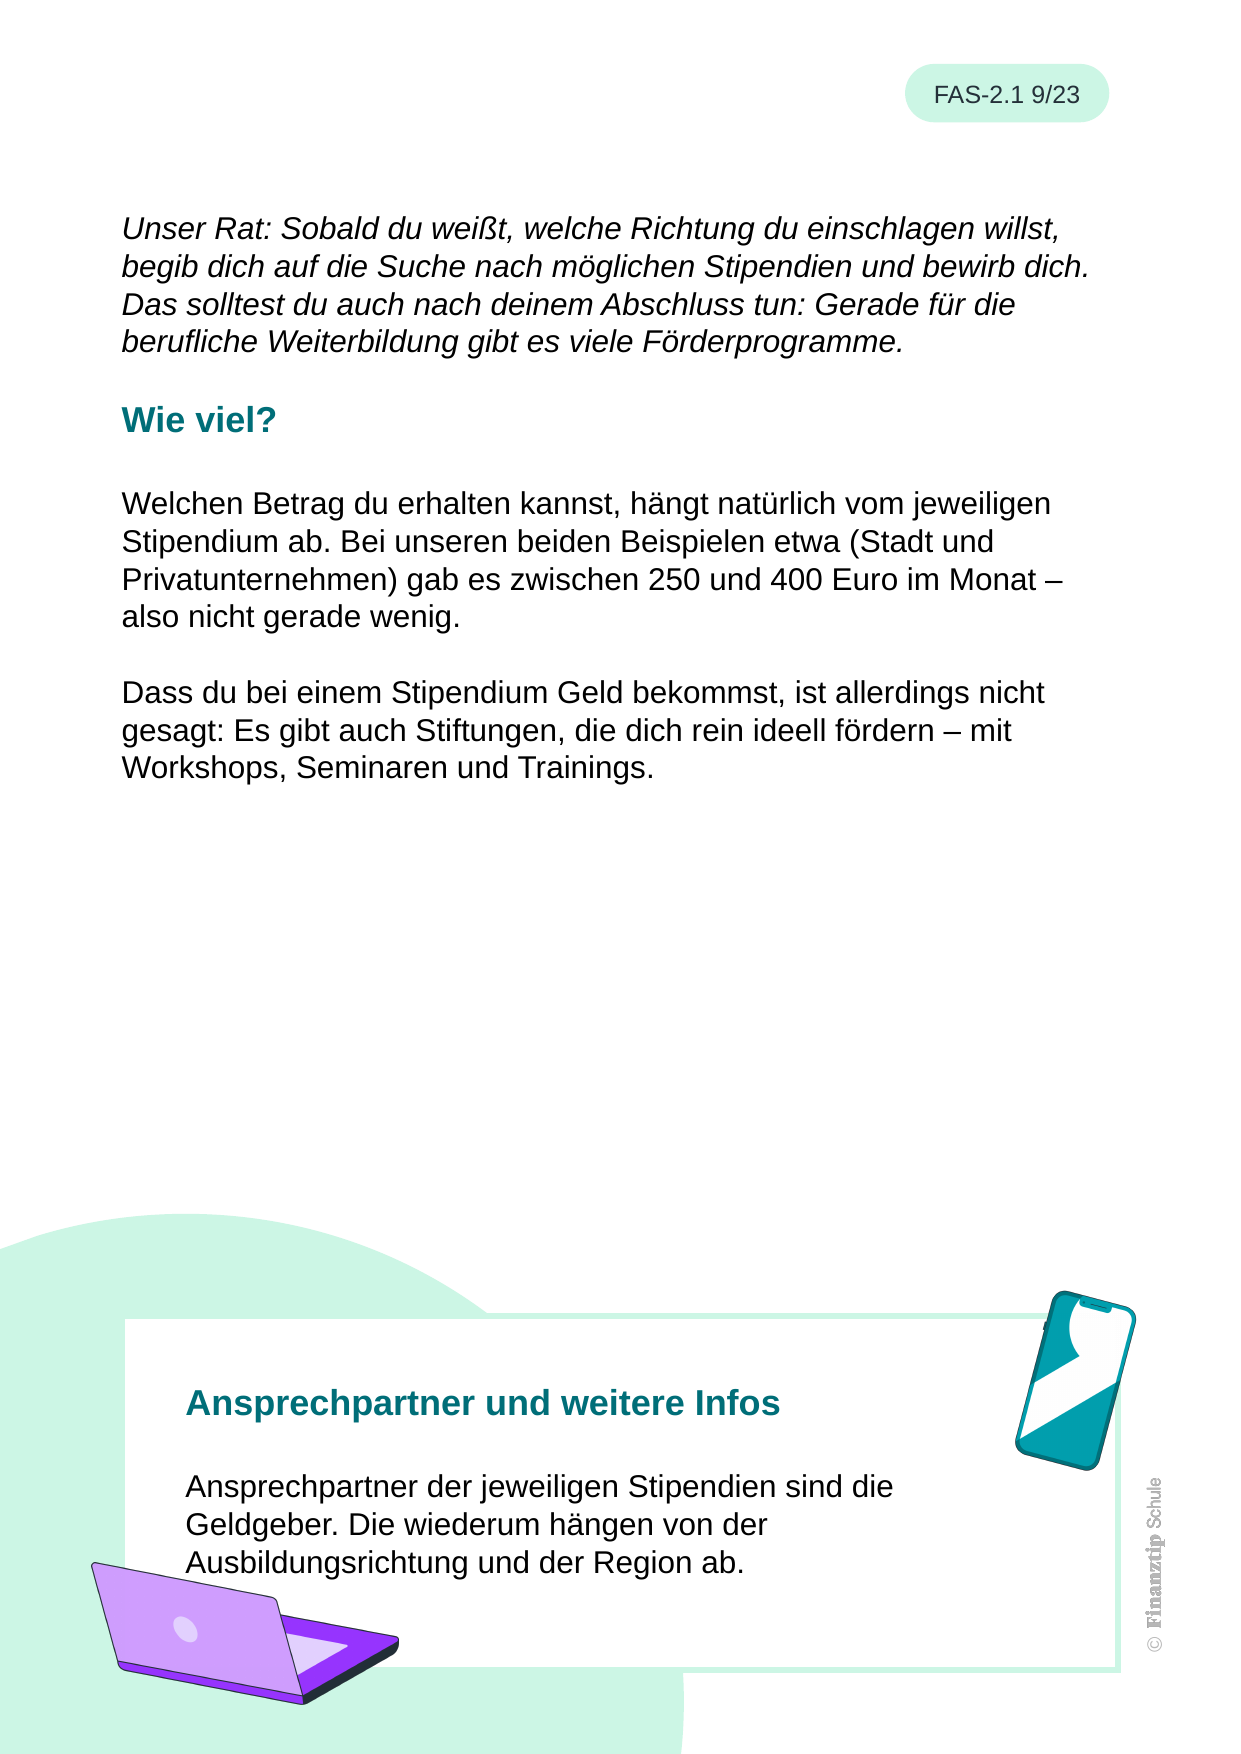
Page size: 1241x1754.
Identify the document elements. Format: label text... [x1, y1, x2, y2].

picture [968, 1268, 1183, 1493]
picture [1143, 1478, 1165, 1628]
text_box Ansprechpartner und weitere Infos Ansprechpartner der jeweiligen Stipendien sind die Geldgeber. Die wiederum hängen von der Ausbildungsrichtung und der Region ab. [121, 1315, 1119, 1671]
text_box Unser Rat: Sobald du weißt, welche Richtung du einschlagen willst, begib dich auf die Suche nach möglichen Stipendien und bewirb dich. Das solltest du auch nach deinem Abschluss tun: Gerade für die berufliche Weiterbildung gibt es viele Förderprogramme. Wie viel? Welchen Betrag du erhalten kannst, hängt natürlich vom jeweiligen Stipendium ab. Bei unseren beiden Beispielen etwa (Stadt und Privatunternehmen) gab es zwischen 250 und 400 Euro im Monat – also nicht gerade wenig. Dass du bei einem Stipendium Geld bekommst, ist allerdings nicht gesagt: Es gibt auch Stiftungen, die dich rein ideell fördern – mit Workshops, Seminaren und Trainings. [121, 200, 1119, 793]
picture [91, 1562, 399, 1705]
